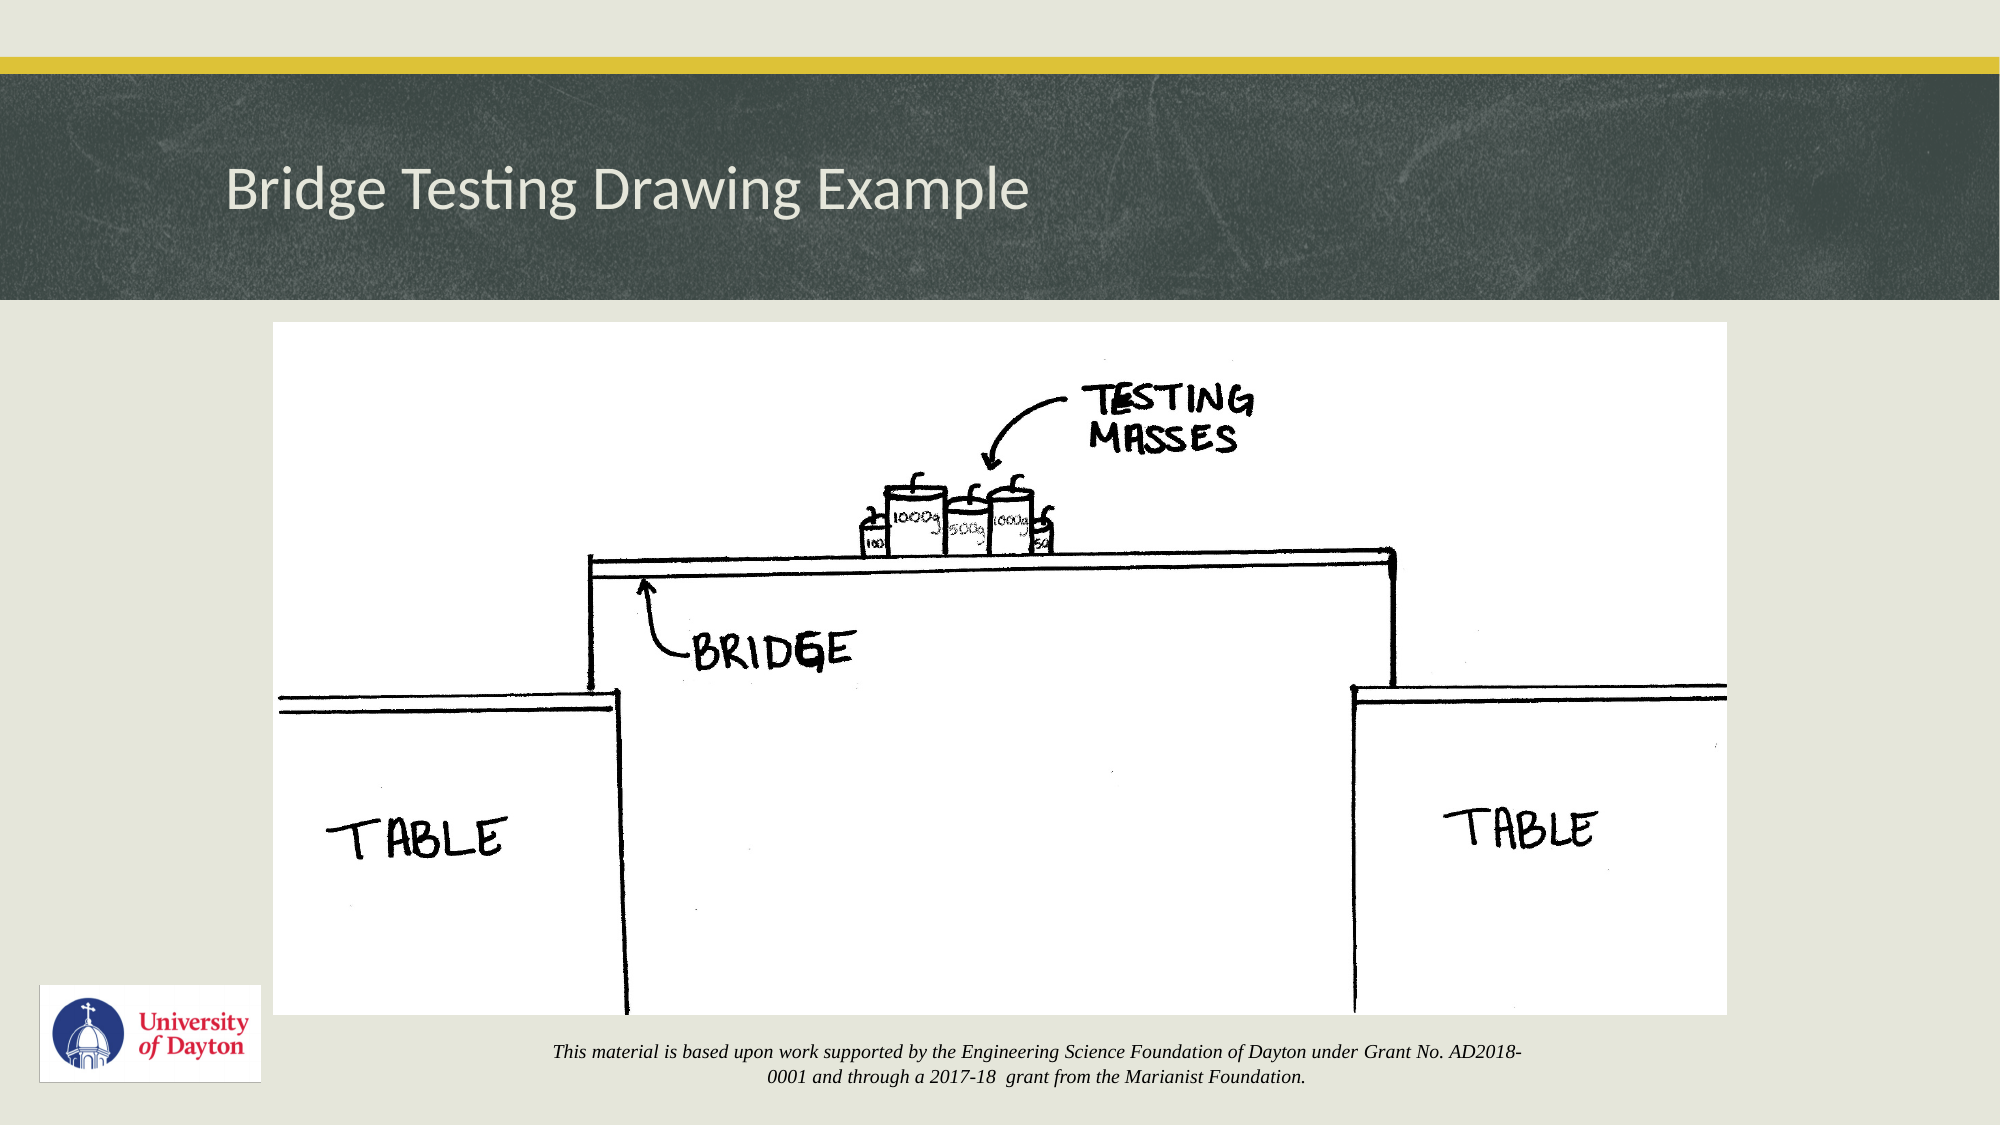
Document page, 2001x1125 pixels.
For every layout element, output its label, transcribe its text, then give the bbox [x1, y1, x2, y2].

picture [0, 322, 1727, 1125]
title Bridge Testing Drawing Example [210, 76, 1790, 300]
picture [0, 74, 2000, 300]
